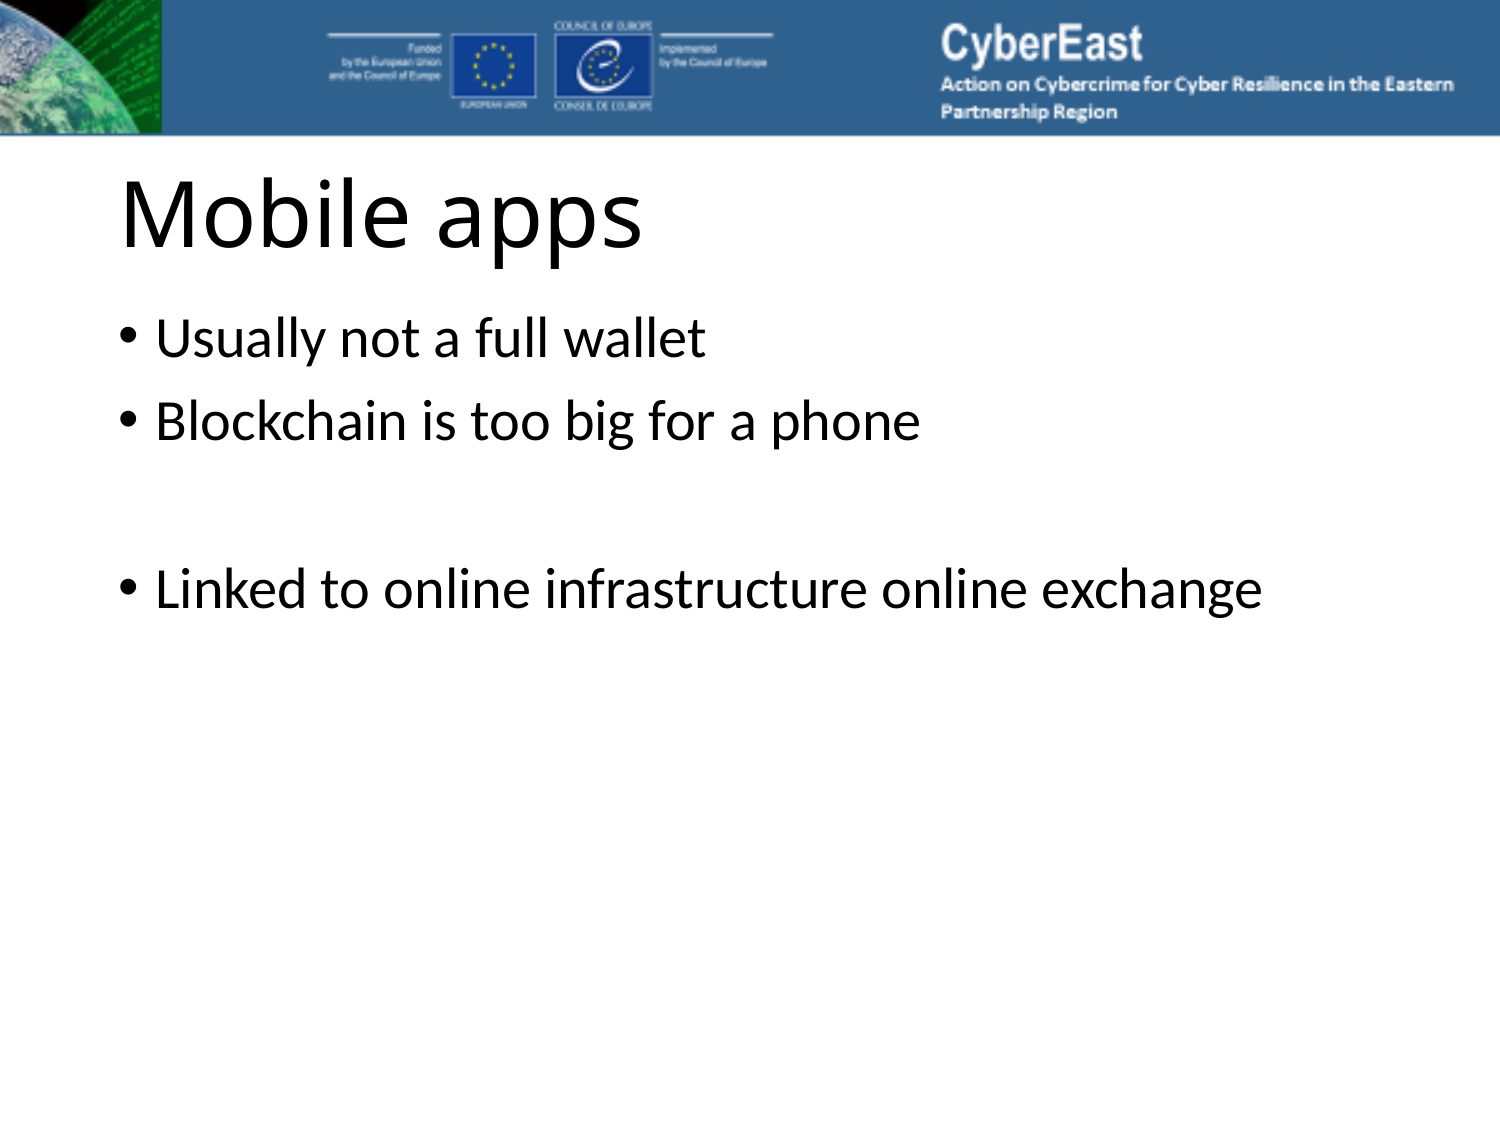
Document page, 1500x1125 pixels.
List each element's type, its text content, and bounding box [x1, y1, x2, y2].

picture [0, 0, 1500, 1125]
title Mobile apps [103, 59, 1397, 278]
list Usually not a full wallet Blockchain is too big for a phone Linked to online infrastructure online exchange [103, 299, 1500, 1014]
